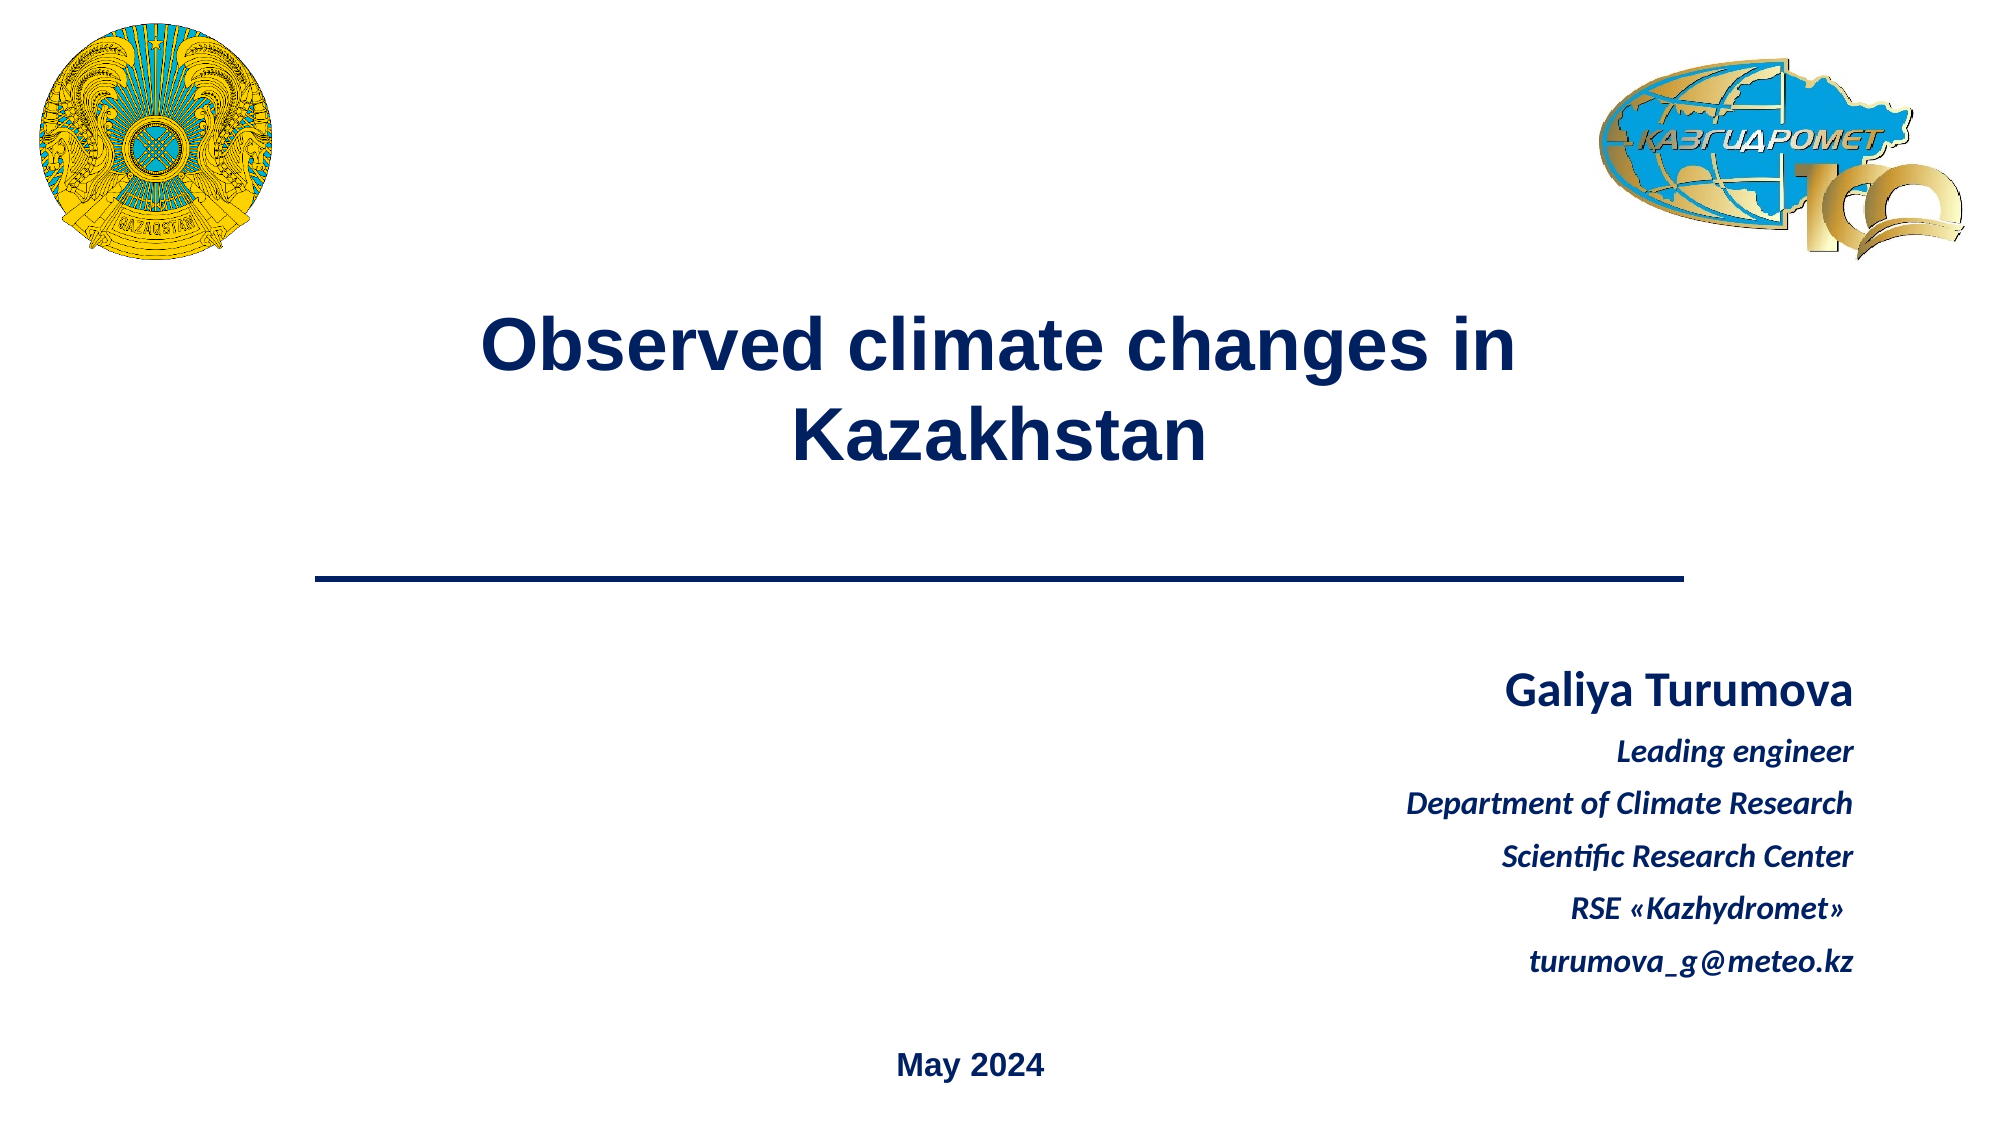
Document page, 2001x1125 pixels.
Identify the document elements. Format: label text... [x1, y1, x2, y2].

text_box Observed climate changes in Kazakhstan [314, 285, 1685, 486]
picture [1573, 21, 1991, 298]
subtitle May 2024 [636, 1040, 1305, 1122]
picture [35, 21, 276, 262]
text_box Galiya Turumova Leading engineer Department of Climate Research Scientific Research Center RSE «Kazhydromet» turumova_g@meteo.kz [769, 648, 1869, 907]
